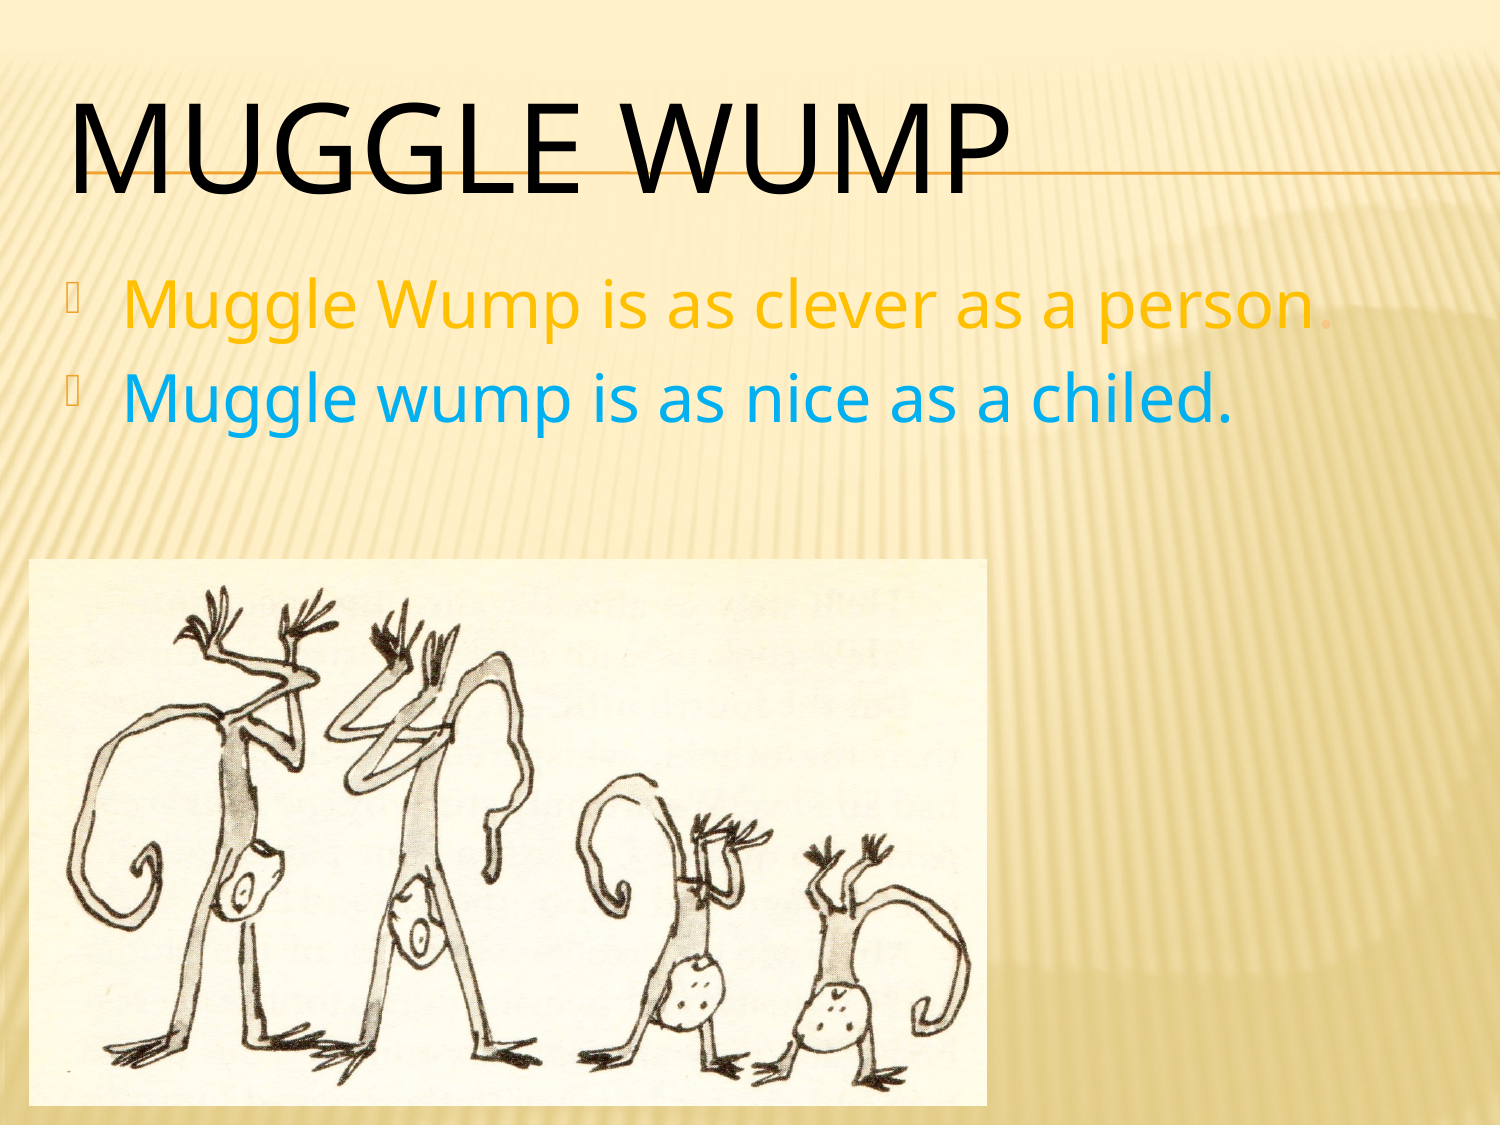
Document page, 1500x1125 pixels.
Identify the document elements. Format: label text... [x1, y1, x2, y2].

title Muggle Wump [50, 75, 1475, 213]
list Muggle Wump is as clever as a person. Muggle wump is as nice as a chiled. [50, 254, 1475, 998]
picture [29, 559, 987, 1107]
